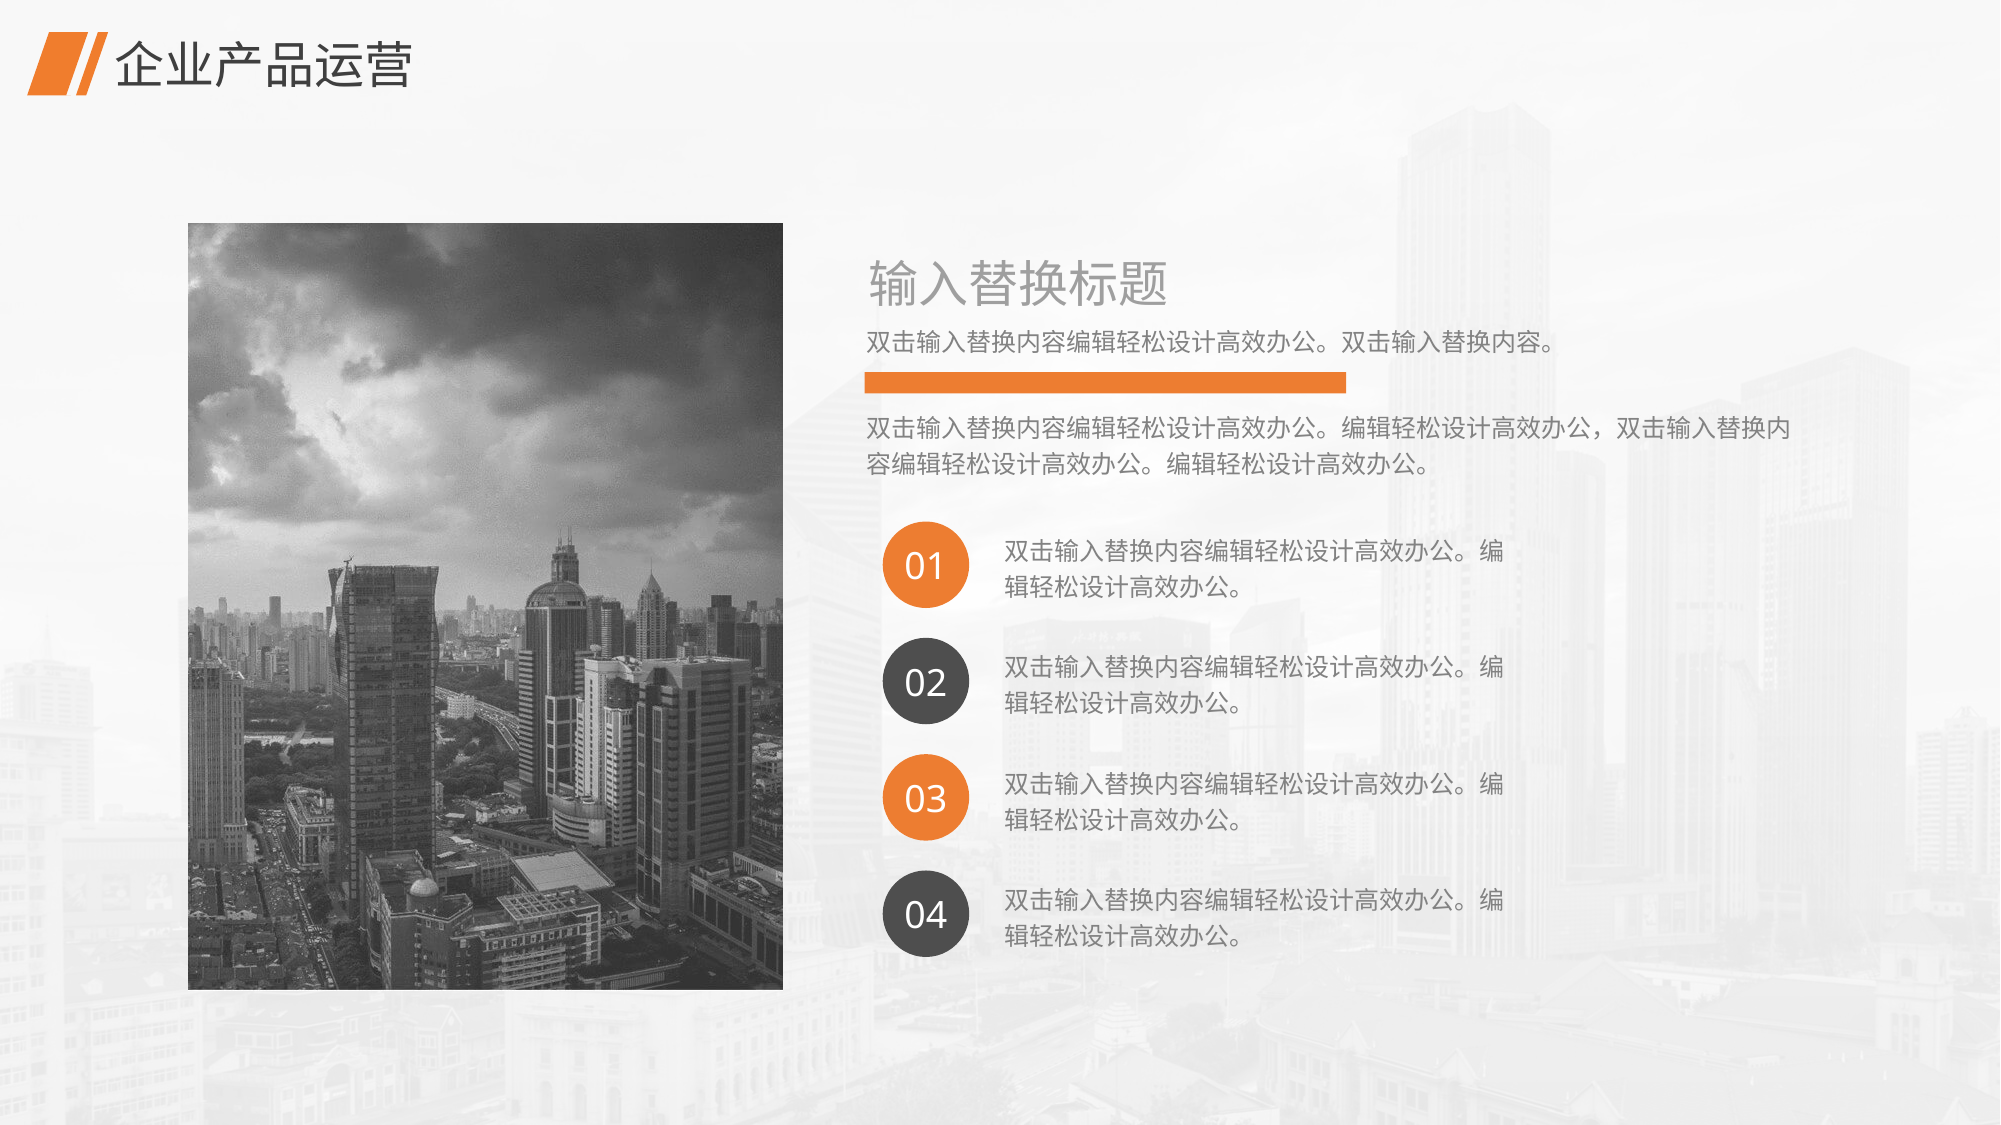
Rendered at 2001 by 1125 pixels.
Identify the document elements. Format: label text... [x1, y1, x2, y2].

text_box 双击输入替换内容编辑轻松设计高效办公。双击输入替换内容。 [851, 313, 1847, 364]
title 企业产品运营 [99, 25, 433, 102]
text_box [882, 870, 1537, 960]
text_box 输入替换标题 [853, 244, 1184, 313]
picture [188, 223, 783, 991]
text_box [882, 754, 1537, 843]
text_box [882, 521, 1537, 611]
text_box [882, 637, 1537, 727]
text_box [864, 371, 1347, 395]
text_box 双击输入替换内容编辑轻松设计高效办公。编辑轻松设计高效办公，双击输入替换内容编辑轻松设计高效办公。编辑轻松设计高效办公。 [851, 399, 1812, 486]
